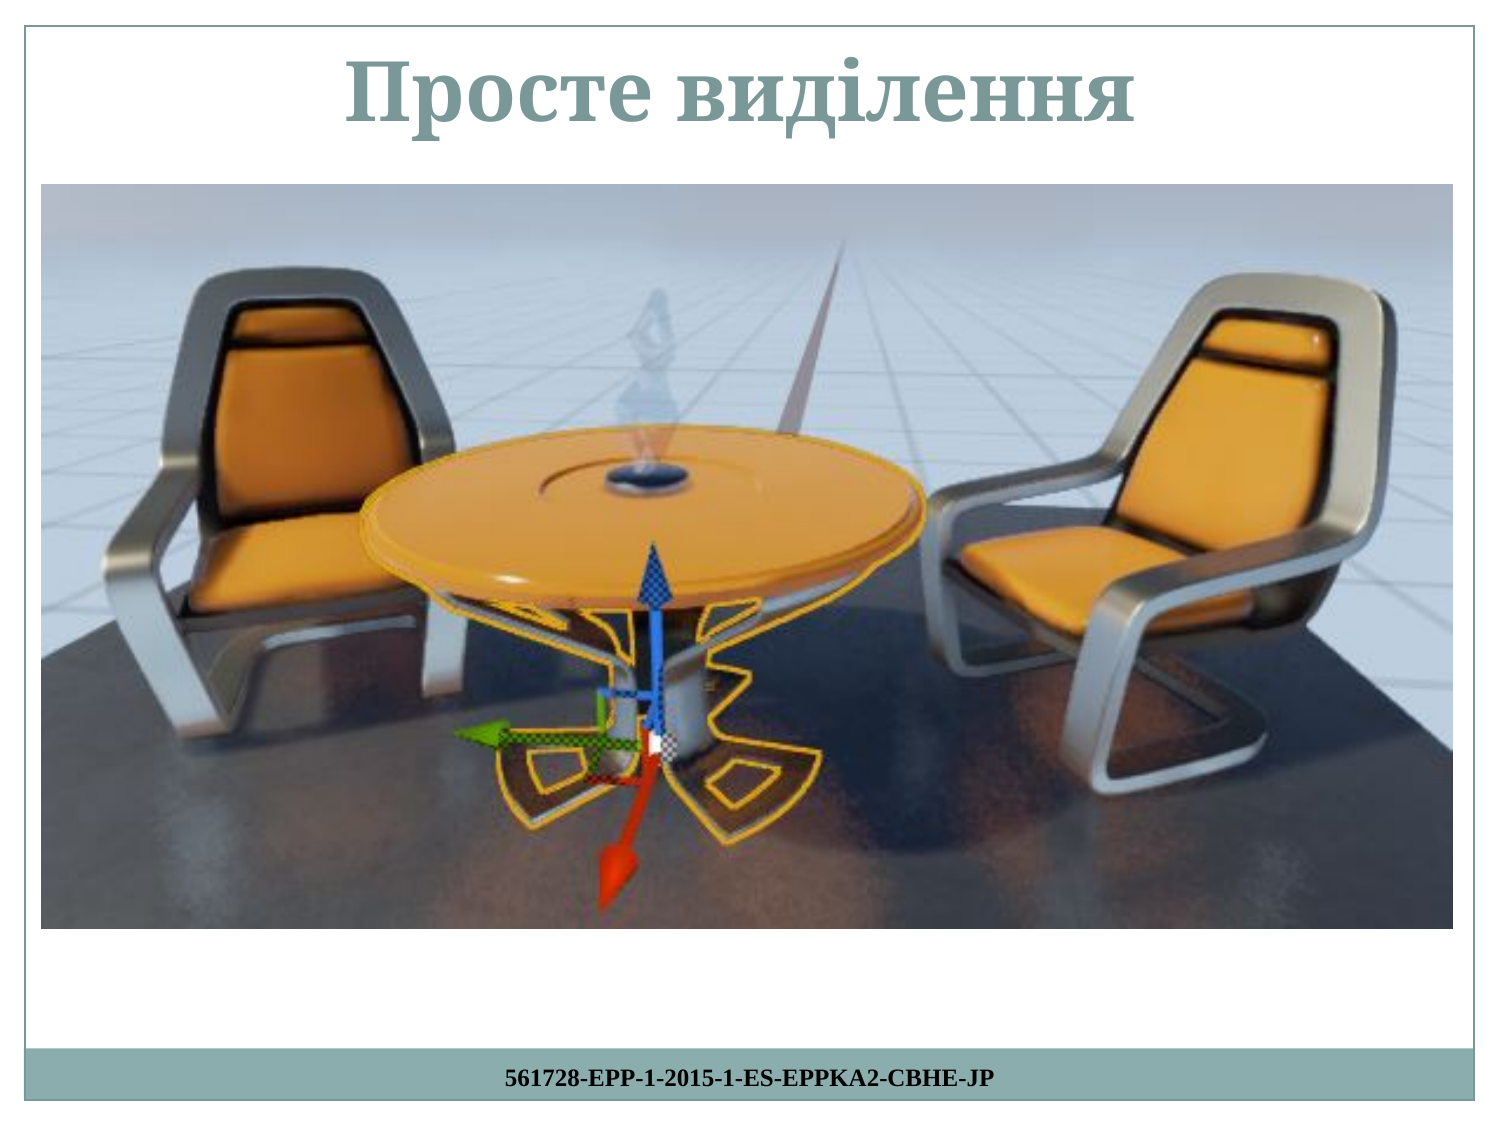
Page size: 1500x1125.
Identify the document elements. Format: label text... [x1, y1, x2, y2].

text_box Просте виділення [44, 30, 1436, 173]
text_box 561728-EPP-1-2015-1-ES-EPPKA2-CBHE-JP [29, 1034, 1471, 1118]
picture [41, 184, 1453, 929]
